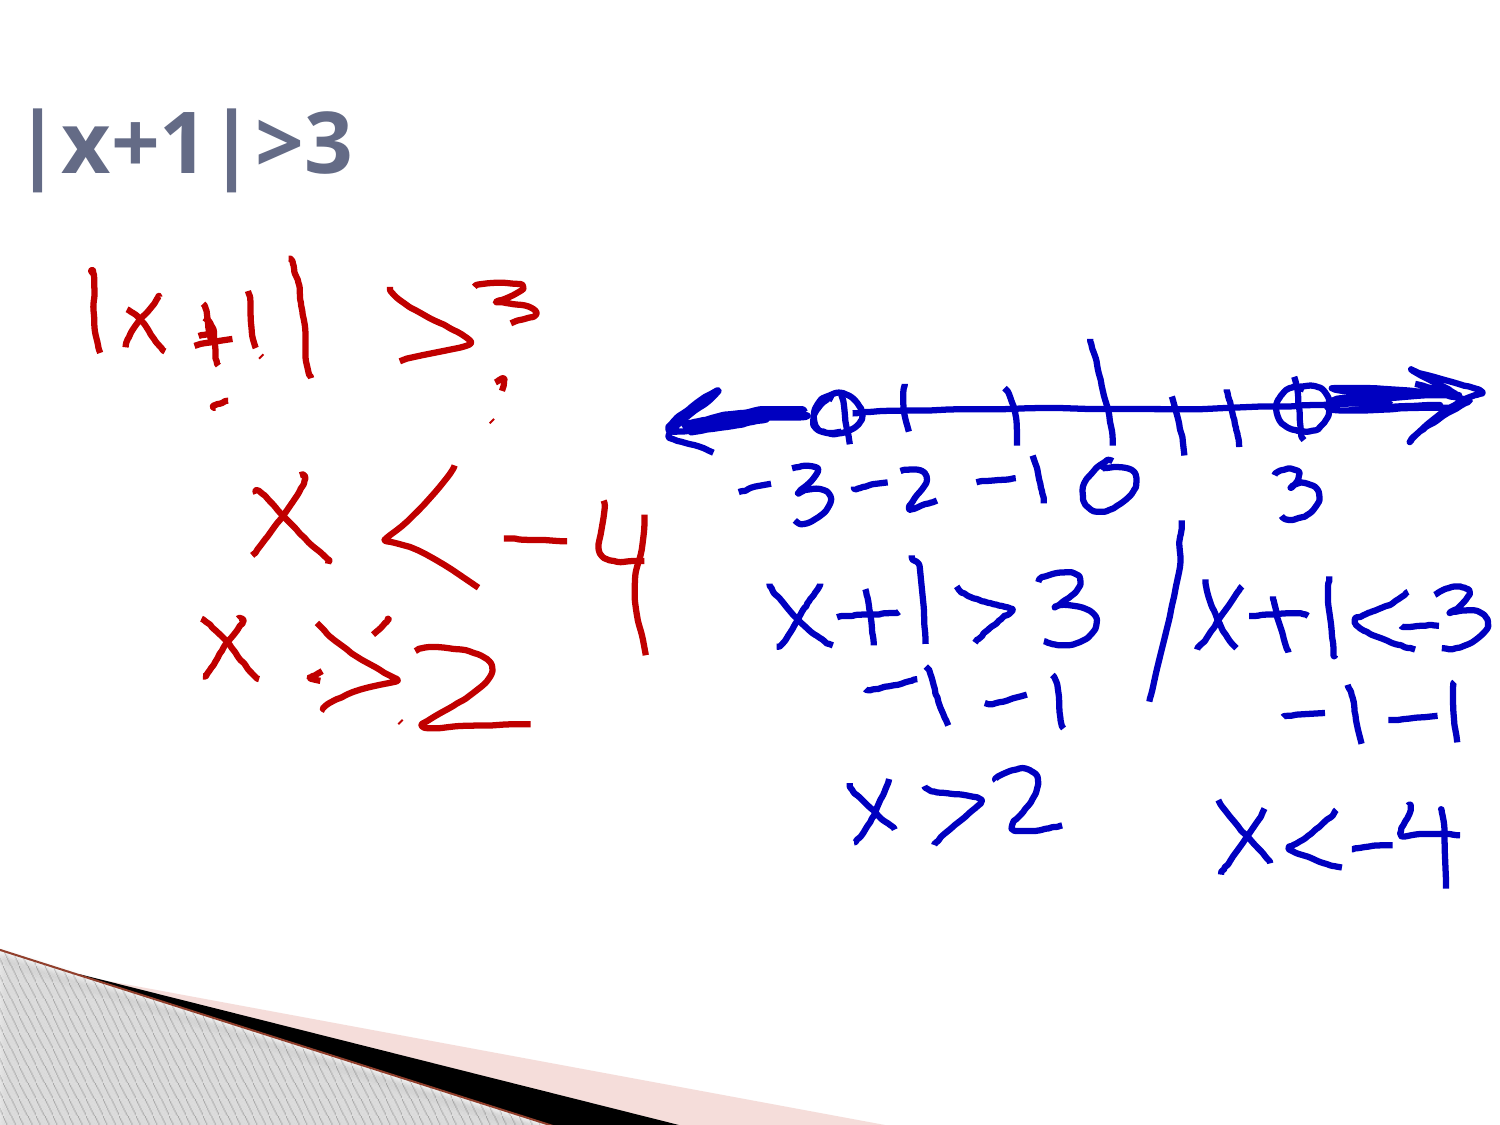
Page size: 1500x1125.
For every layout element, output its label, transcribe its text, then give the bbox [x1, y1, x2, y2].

text_box [907, 408, 1009, 413]
text_box [1273, 467, 1321, 521]
text_box [1440, 808, 1447, 889]
text_box [853, 778, 890, 844]
text_box [124, 322, 141, 348]
text_box [1220, 808, 1266, 875]
text_box [1287, 809, 1343, 869]
text_box [1327, 576, 1336, 658]
text_box [984, 693, 1028, 706]
text_box [923, 785, 983, 846]
text_box [126, 308, 166, 353]
text_box [1272, 596, 1290, 653]
text_box [194, 338, 233, 347]
text_box [1293, 376, 1298, 386]
text_box [1225, 389, 1240, 448]
text_box [1400, 624, 1438, 628]
text_box [849, 783, 873, 810]
text_box [251, 514, 282, 556]
text_box [414, 646, 531, 730]
text_box [1051, 674, 1065, 729]
text_box [316, 622, 399, 711]
text_box [667, 389, 809, 454]
text_box [791, 464, 832, 525]
text_box [799, 615, 834, 647]
text_box [836, 613, 869, 618]
text_box [812, 391, 864, 435]
text_box [768, 583, 799, 618]
text_box [226, 617, 245, 642]
text_box [279, 473, 307, 515]
text_box [1326, 368, 1484, 443]
text_box [1300, 433, 1305, 441]
text_box [925, 665, 949, 726]
text_box [872, 611, 900, 616]
text_box [853, 481, 888, 490]
text_box [1388, 715, 1438, 721]
text_box [254, 489, 331, 564]
text_box [1204, 579, 1221, 620]
text_box [90, 269, 101, 354]
text_box [1217, 799, 1247, 836]
text_box [1196, 585, 1243, 650]
text_box [1081, 459, 1138, 513]
text_box [956, 585, 1014, 644]
text_box [1282, 712, 1326, 718]
text_box [1399, 803, 1443, 838]
text_box [1171, 396, 1186, 456]
text_box [1278, 612, 1309, 617]
text_box [140, 295, 161, 321]
text_box [864, 588, 875, 646]
text_box [202, 303, 209, 319]
text_box [1015, 407, 1105, 411]
text_box [994, 767, 1063, 832]
text_box [1434, 585, 1489, 651]
text_box [212, 400, 229, 409]
text_box [1218, 617, 1237, 649]
text_box [1089, 338, 1114, 446]
text_box [876, 811, 896, 830]
text_box [212, 343, 219, 367]
text_box [902, 383, 910, 432]
text_box [863, 409, 903, 414]
text_box [1452, 681, 1459, 743]
text_box [372, 618, 390, 636]
text_box [976, 477, 1016, 483]
text_box [847, 432, 851, 445]
text_box [633, 514, 647, 656]
text_box [1249, 613, 1276, 617]
text_box [1275, 384, 1331, 433]
text_box [864, 678, 918, 692]
text_box [1232, 405, 1275, 409]
text_box [473, 281, 538, 325]
text_box [203, 317, 215, 341]
text_box [288, 257, 312, 379]
text_box [503, 537, 568, 543]
text_box [910, 555, 927, 644]
text_box [198, 333, 209, 337]
text_box [1248, 836, 1272, 864]
text_box [495, 377, 506, 392]
text_box [1037, 571, 1098, 647]
text_box [776, 583, 821, 648]
text_box [1031, 455, 1045, 504]
text_box [597, 500, 640, 563]
text_box [1003, 387, 1018, 446]
title |x+1|>3 [0, 45, 1350, 233]
text_box [1346, 684, 1363, 744]
text_box [900, 468, 938, 511]
text_box [201, 618, 260, 680]
text_box [383, 465, 479, 589]
text_box [738, 482, 772, 493]
text_box [202, 643, 226, 678]
text_box [1148, 520, 1183, 702]
text_box [1353, 591, 1416, 651]
text_box [1446, 827, 1461, 837]
text_box [389, 286, 472, 363]
text_box [247, 290, 257, 349]
text_box [308, 670, 322, 682]
text_box [1351, 844, 1393, 851]
